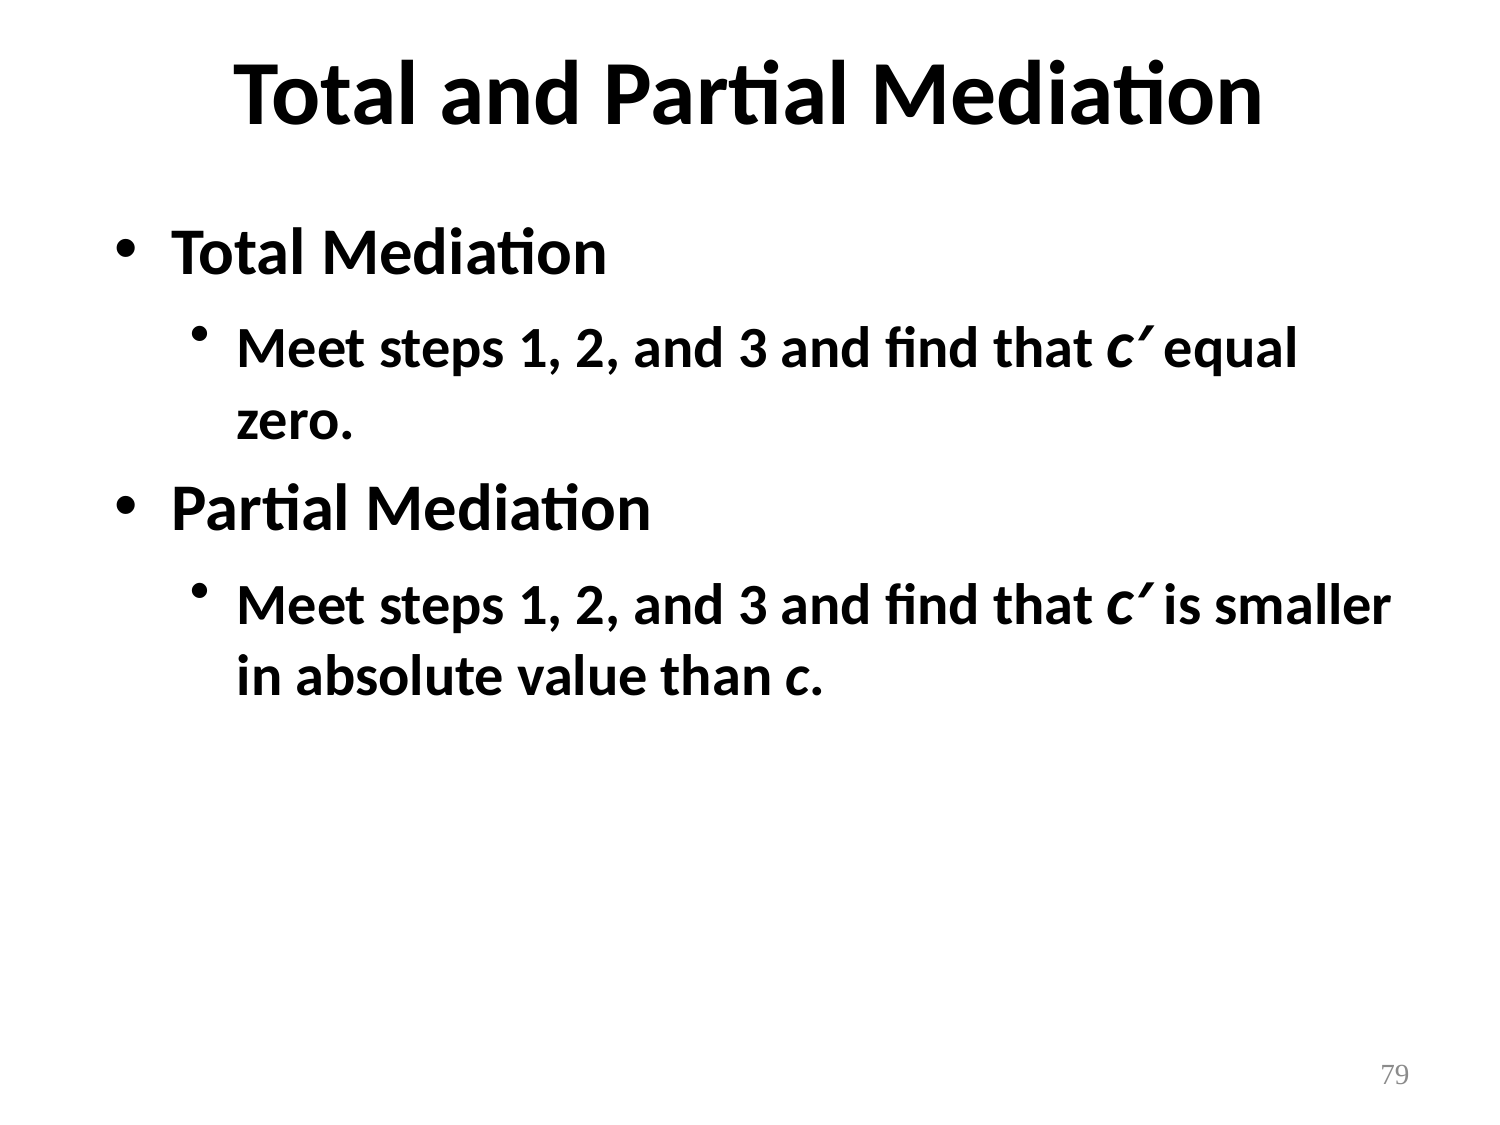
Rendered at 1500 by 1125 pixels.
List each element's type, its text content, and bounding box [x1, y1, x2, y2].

list Total Mediation Meet steps 1, 2, and 3 and find that c′ equal zero. Partial Mediation Meet steps 1, 2, and 3 and find that c′ is smaller in absolute value than c. [99, 200, 1425, 1025]
title Total and Partial Mediation [112, 0, 1388, 175]
slide_number 79 [1074, 1042, 1425, 1103]
